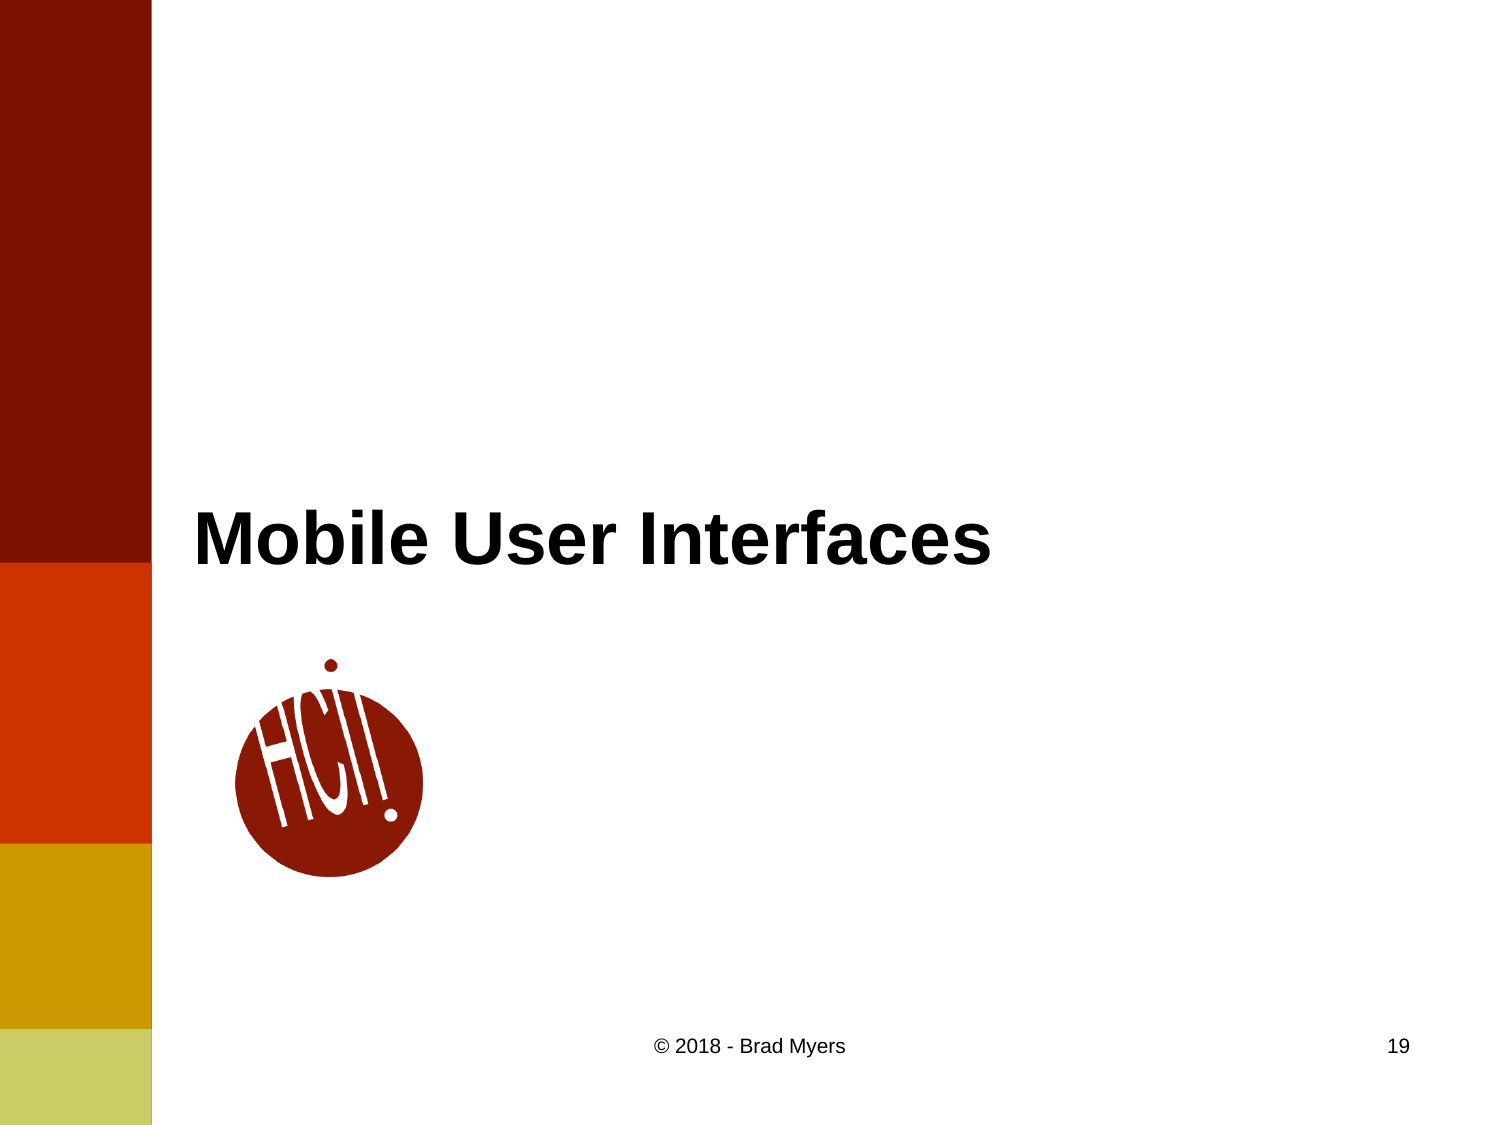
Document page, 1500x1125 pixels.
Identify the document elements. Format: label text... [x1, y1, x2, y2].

picture [235, 659, 423, 877]
slide_number 19 [1074, 1024, 1426, 1101]
title Mobile User Interfaces [178, 236, 1453, 587]
footer © 2018 - Brad Myers [512, 1024, 988, 1101]
